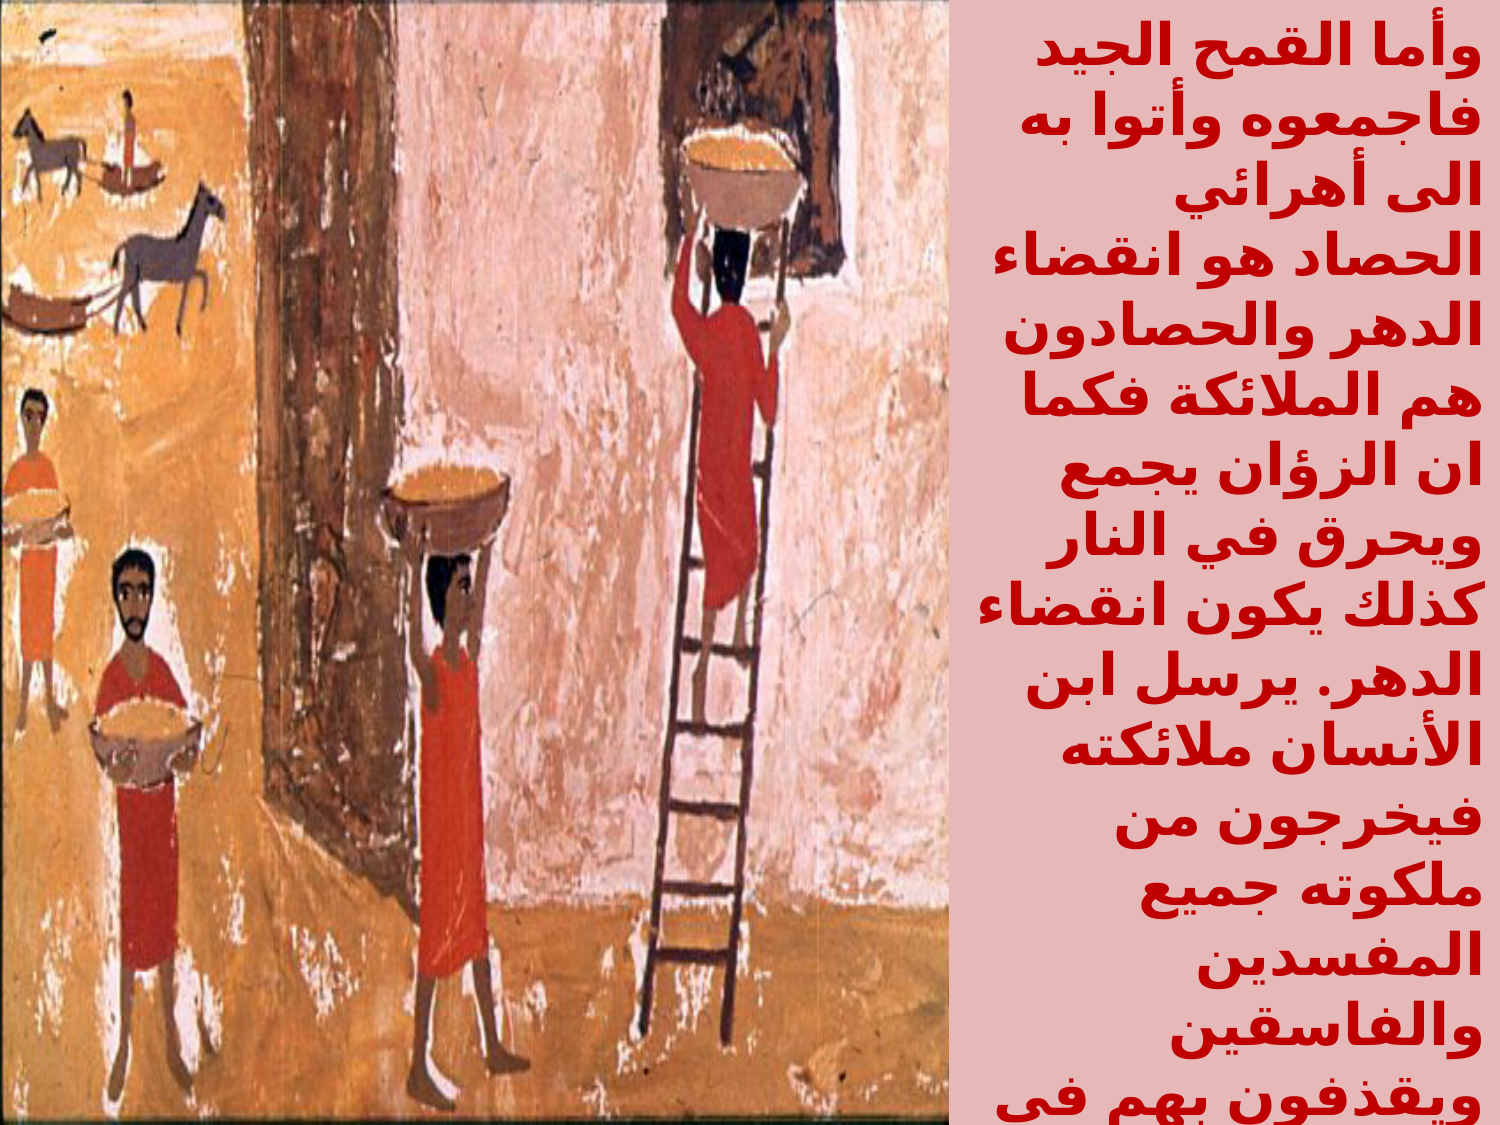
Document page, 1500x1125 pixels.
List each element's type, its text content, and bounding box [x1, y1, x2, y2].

text_box وأما القمح الجيد فاجمعوه وأتوا به الى أهرائي الحصاد هو انقضاء الدهر والحصادون هم الملائكة فكما ان الزؤان يجمع ويحرق في النار كذلك يكون انقضاء الدهر. يرسل ابن الأنسان ملائكته فيخرجون من ملكوته جميع المفسدين والفاسقين ويقذفون بهم في أتون النار , فهناك البكاء وصرير الأسنان . والصديقون يشعون حينئذ كالشمس في ملكوت أبيهم . فمن كان له أذنان للسمع ليسمع. [951, 0, 1500, 1125]
picture [0, 0, 950, 1125]
